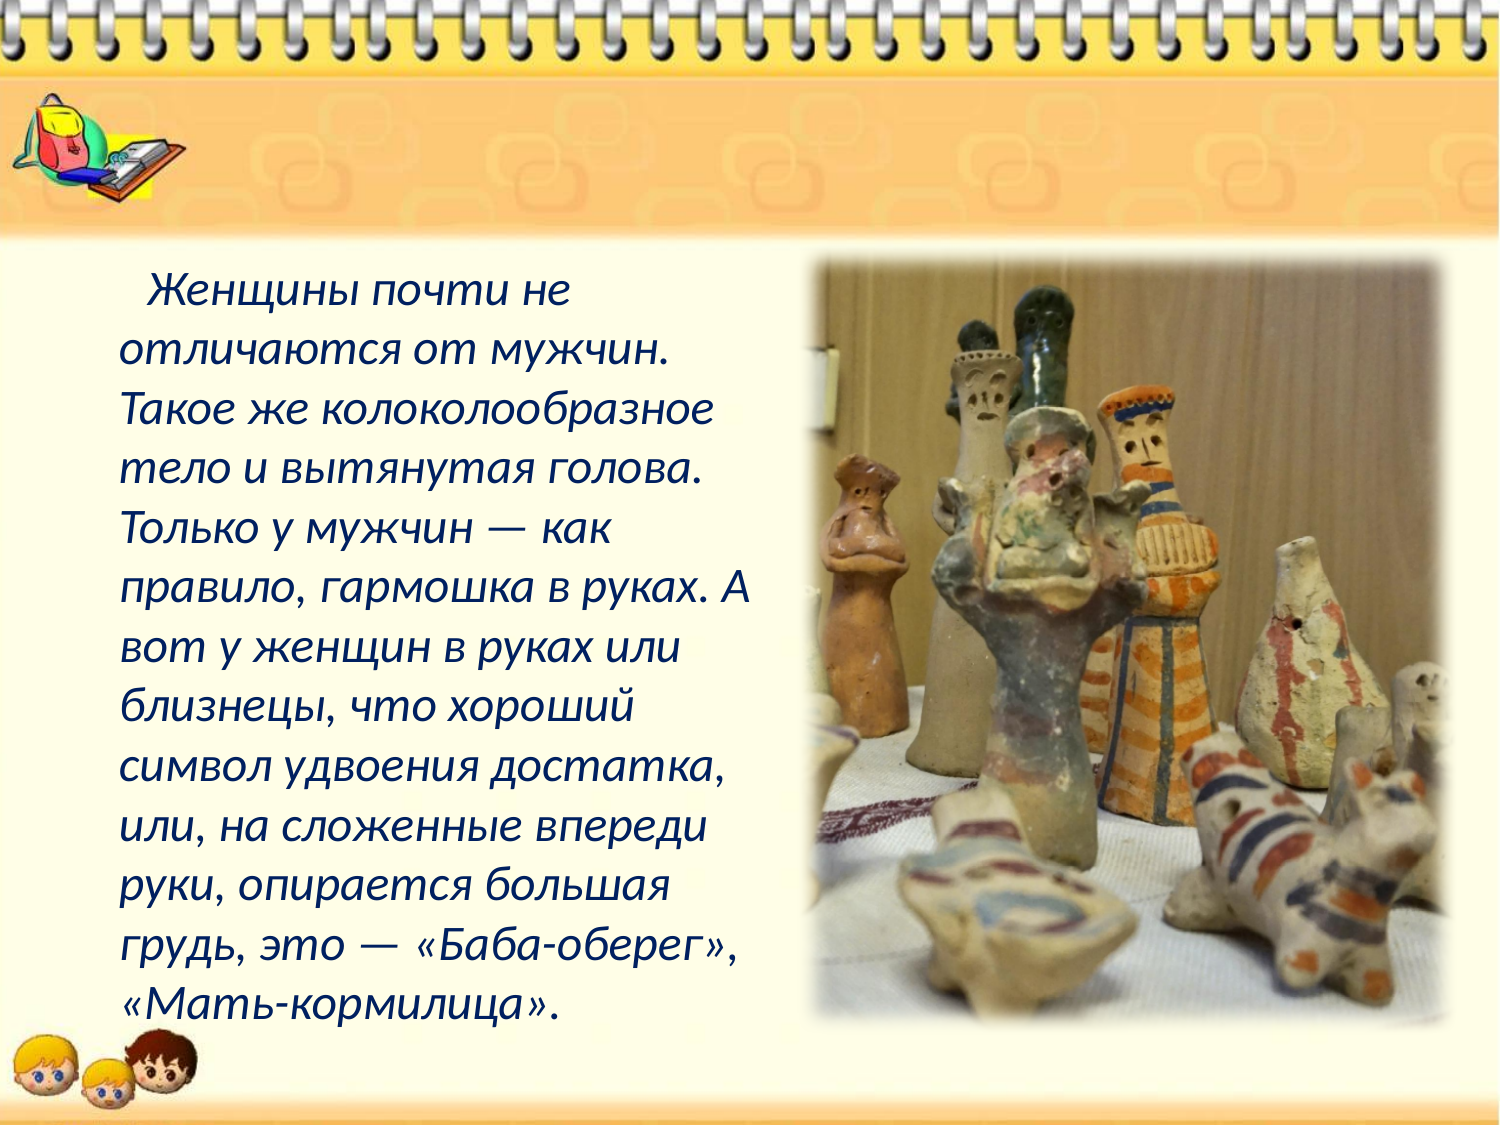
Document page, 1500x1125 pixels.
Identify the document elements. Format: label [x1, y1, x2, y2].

picture [0, 0, 1500, 1125]
list [796, 243, 1459, 1036]
